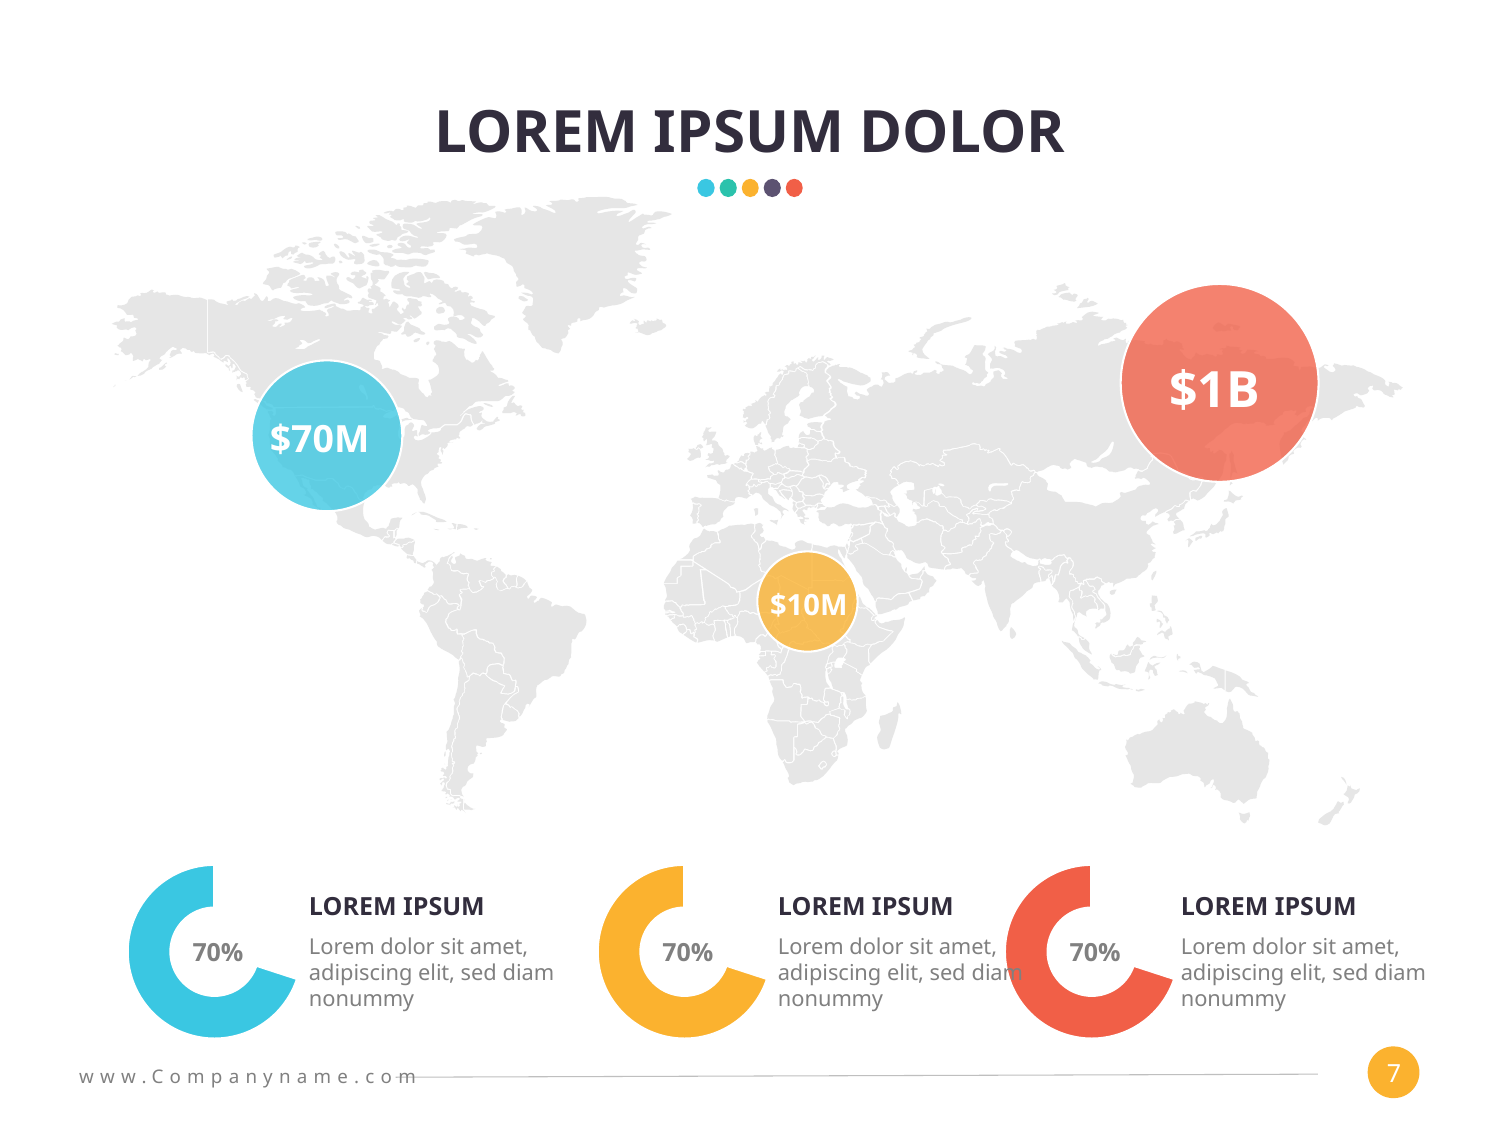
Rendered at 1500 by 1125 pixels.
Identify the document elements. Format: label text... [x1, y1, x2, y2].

text_box LOREM IPSUM [1229, 883, 1473, 928]
text_box Lorem dolor sit amet, adipiscing elit, sed diam nonummy [352, 928, 547, 1019]
text_box LOREM IPSUM [822, 883, 955, 928]
text_box Lorem dolor sit amet, adipiscing elit, sed diam nonummy [1229, 928, 1449, 1019]
text_box LOREM IPSUM [352, 883, 547, 928]
chart [955, 860, 1229, 1043]
chart [77, 860, 352, 1043]
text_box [111, 196, 1403, 826]
title LOREM IPSUM DOLOR [0, 42, 1500, 173]
text_box Lorem dolor sit amet, adipiscing elit, sed diam nonummy [822, 928, 955, 1019]
chart [547, 860, 822, 1043]
